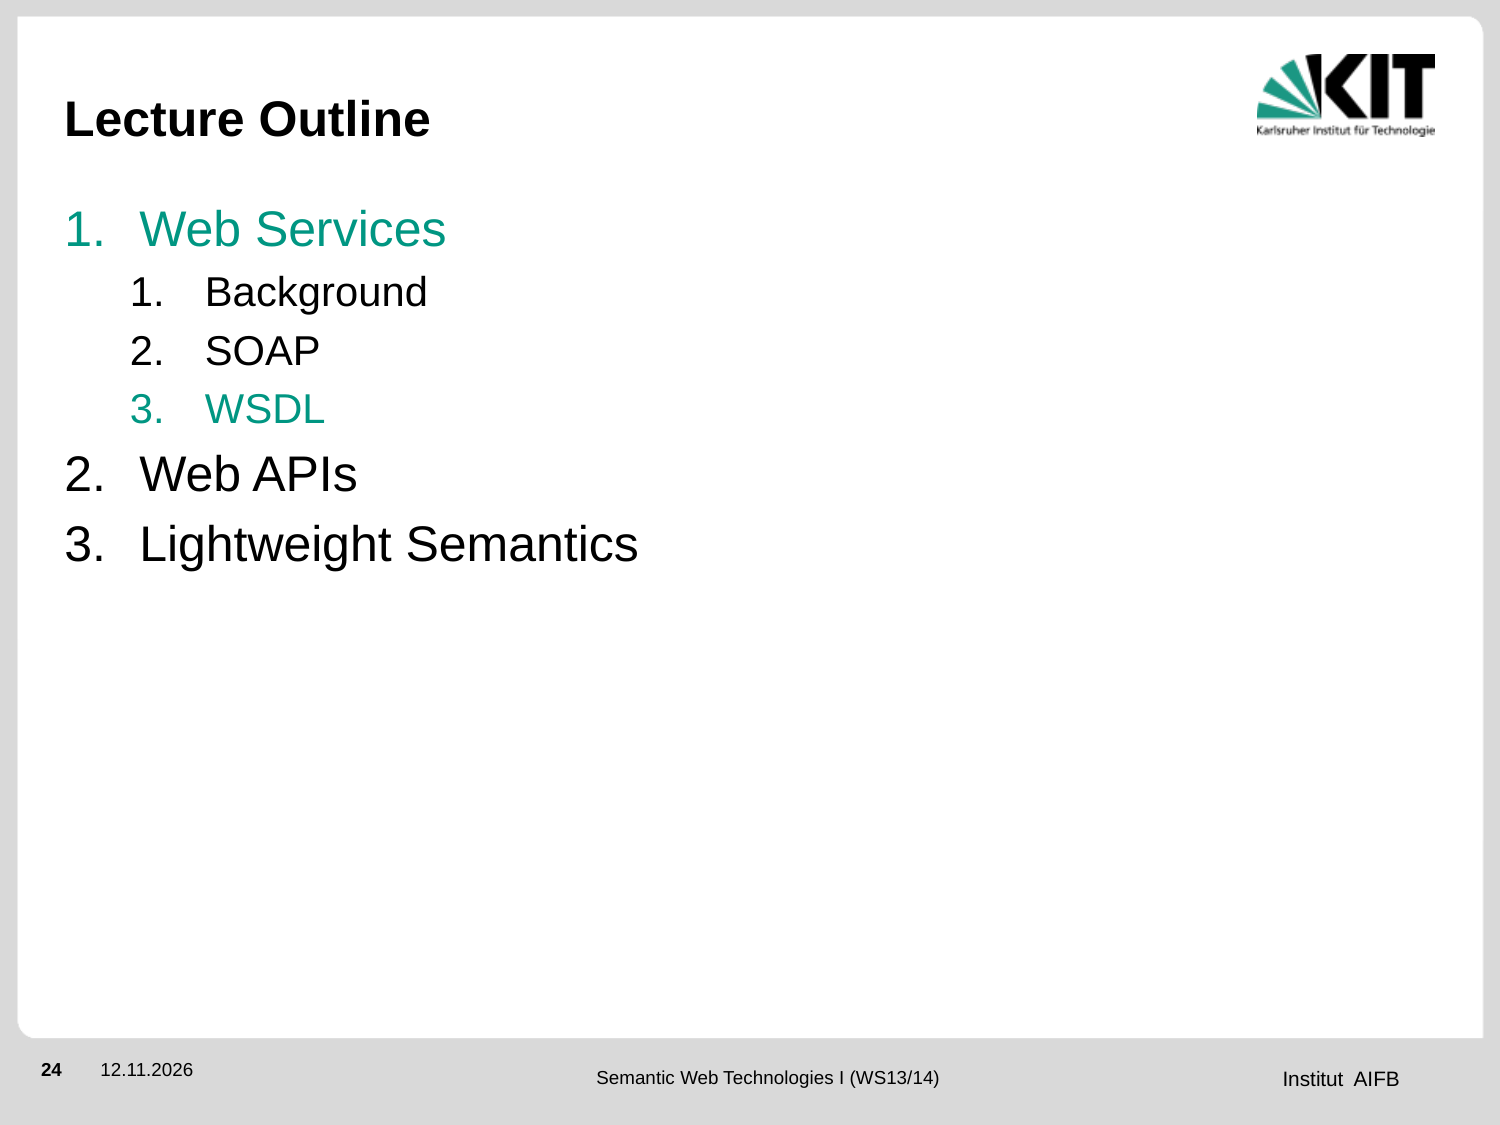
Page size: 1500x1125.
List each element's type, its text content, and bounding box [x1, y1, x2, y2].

picture [0, 0, 1500, 1125]
title Lecture Outline [64, 54, 1198, 147]
list Web Services Background SOAP WSDL Web APIs Lightweight Semantics [64, 196, 1436, 1000]
